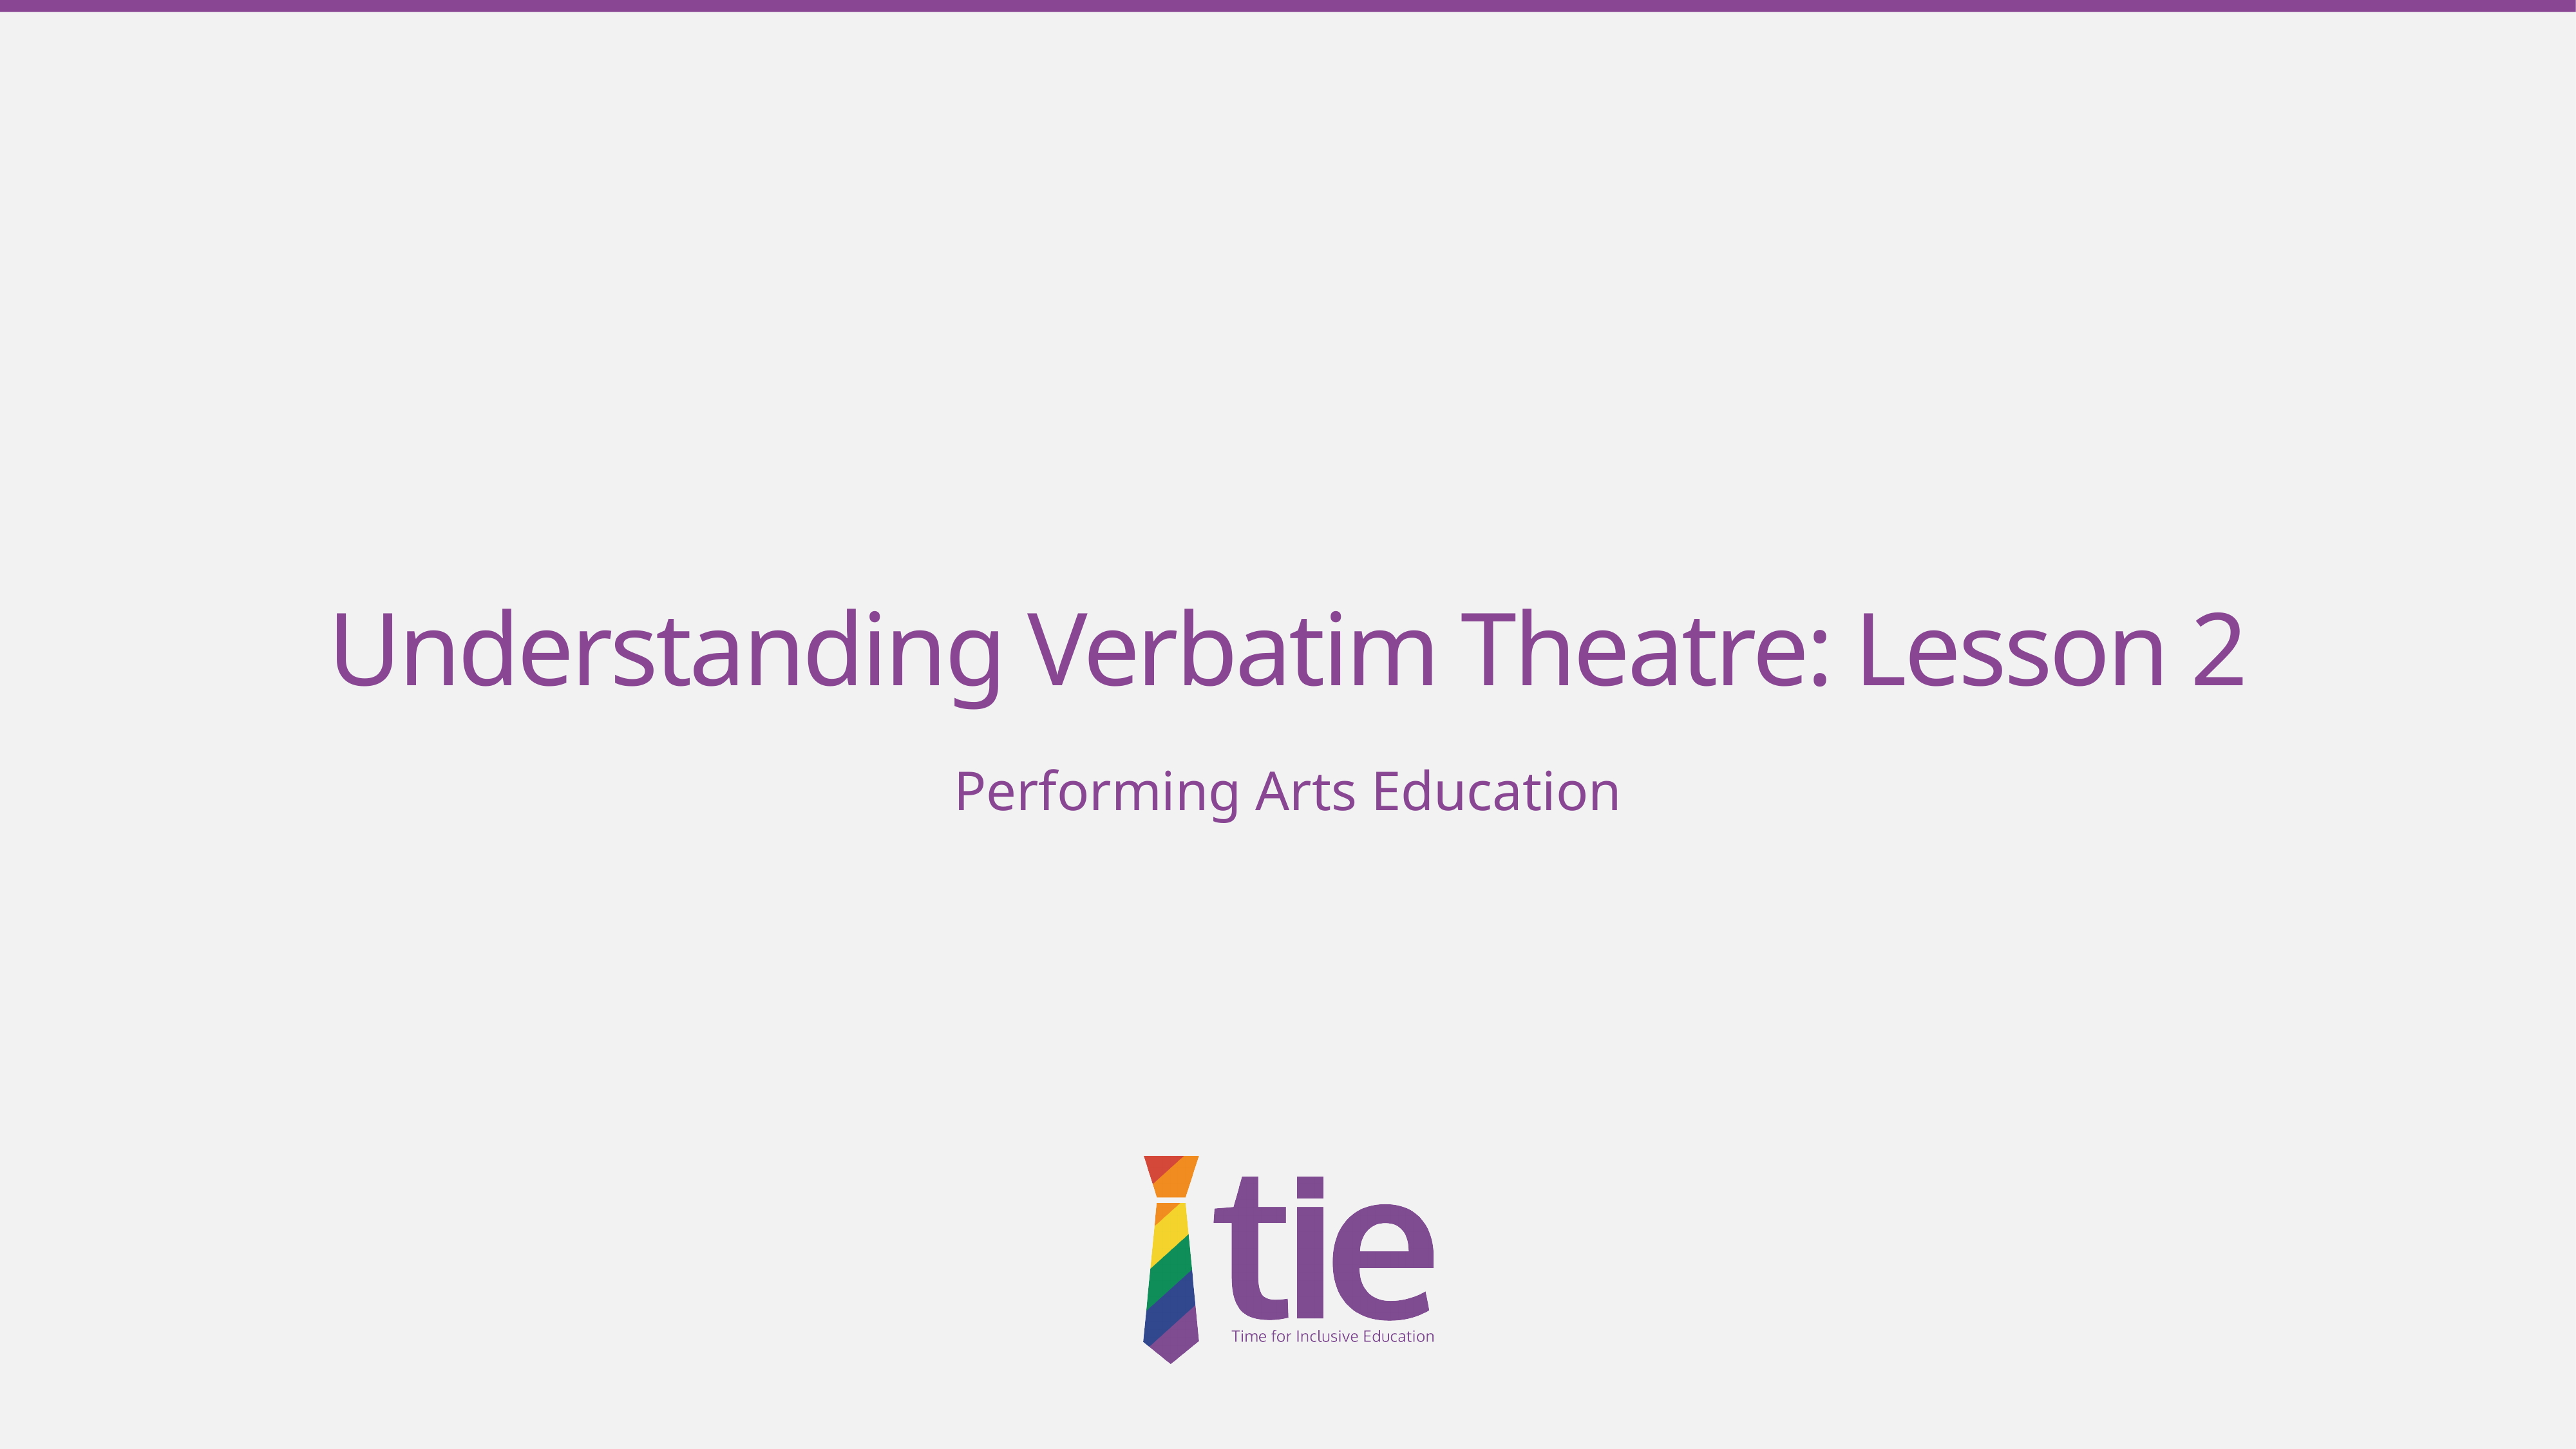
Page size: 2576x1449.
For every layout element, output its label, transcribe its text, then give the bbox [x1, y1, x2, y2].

title Understanding Verbatim Theatre: Lesson 2 [314, 455, 2262, 711]
picture [0, 0, 2576, 1449]
list Performing Arts Education [547, 718, 2029, 994]
